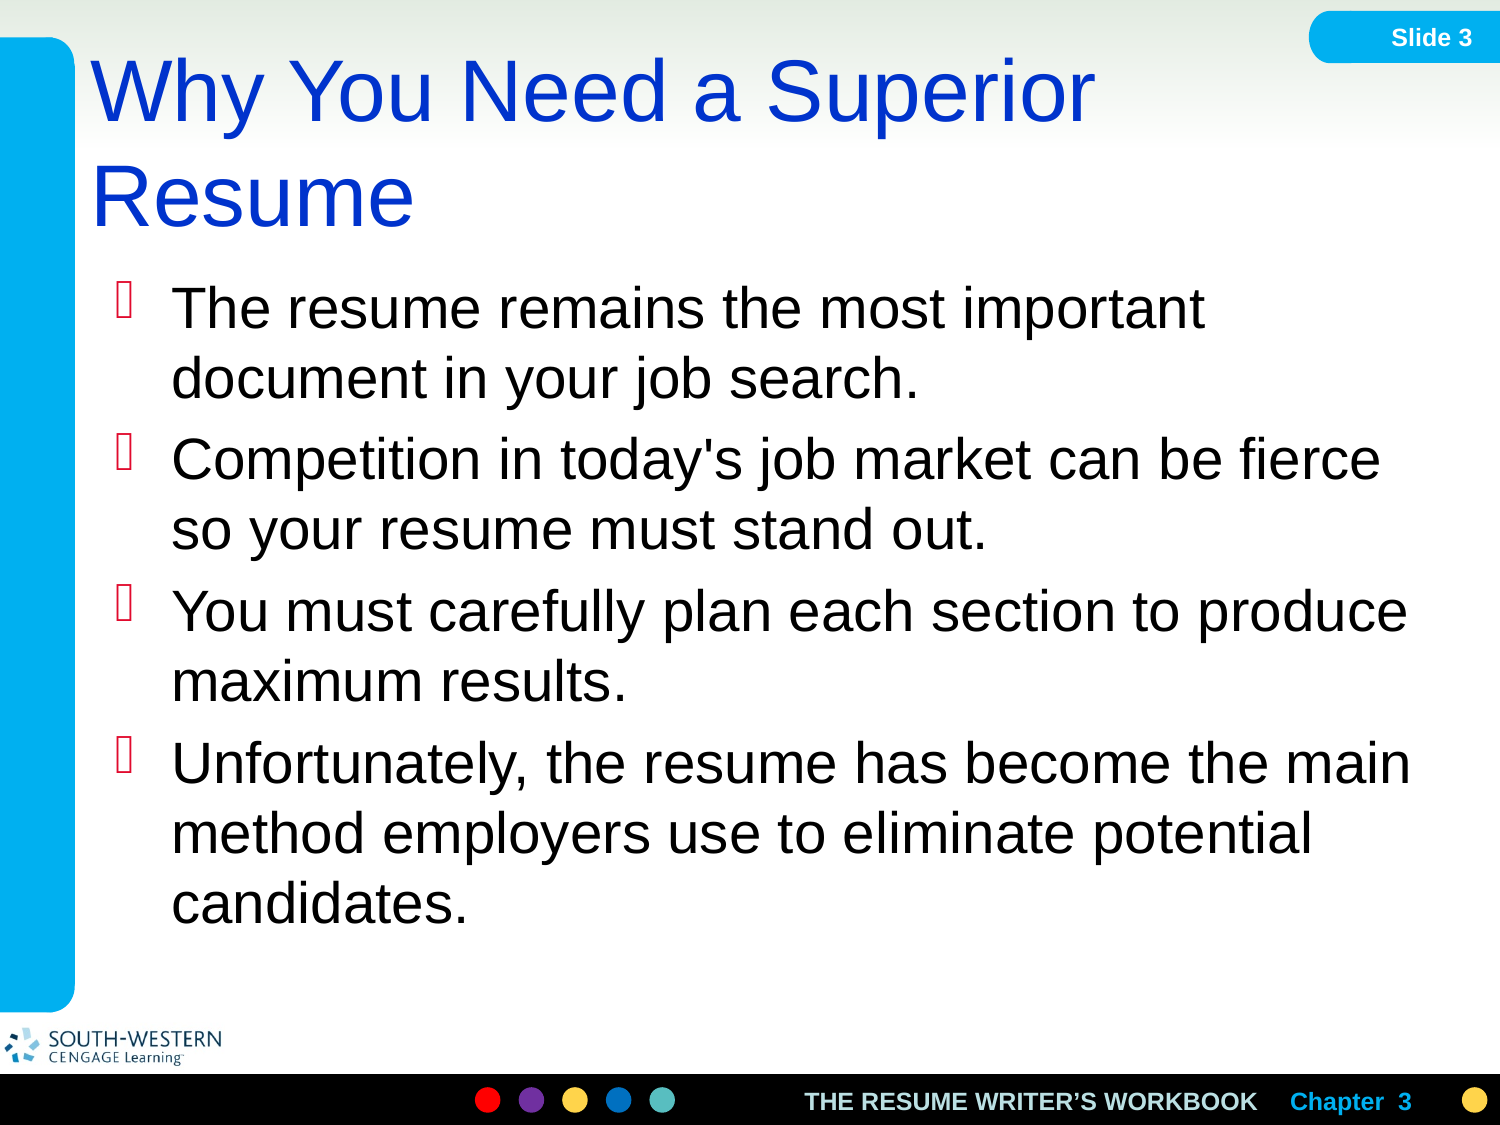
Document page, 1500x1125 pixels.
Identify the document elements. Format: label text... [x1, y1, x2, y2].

footer Chapter 3 [1274, 1075, 1476, 1125]
list The resume remains the most important document in your job search. Competition in today's job market can be fierce so your resume must stand out. You must carefully plan each section to produce maximum results. Unfortunately, the resume has become the main method employers use to eliminate potential candidates. [99, 262, 1451, 988]
title Why You Need a Superior Resume [74, 44, 1426, 233]
picture [0, 1022, 225, 1073]
slide_number Slide 3 [1312, 13, 1488, 93]
